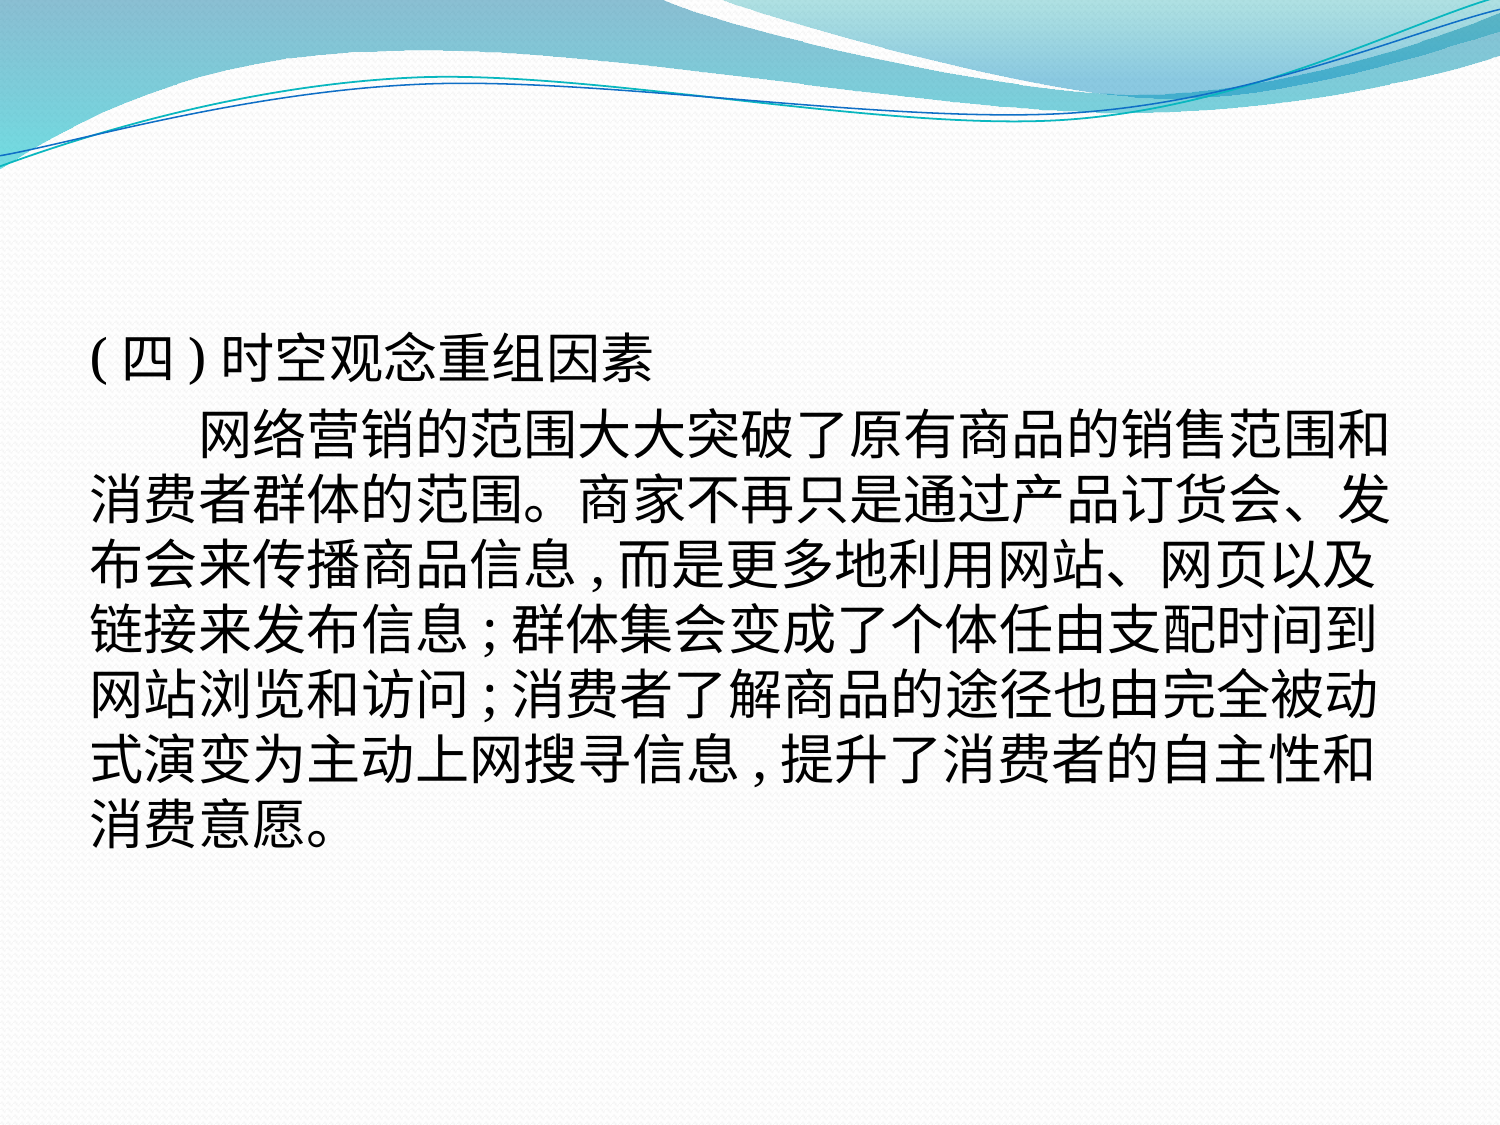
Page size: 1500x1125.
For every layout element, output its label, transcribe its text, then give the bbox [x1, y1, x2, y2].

list (四)时空观念重组因素 网络营销的范围大大突破了原有商品的销售范围和消费者群体的范围。商家不再只是通过产品订货会、发布会来传播商品信息,而是更多地利用网站、网页以及链接来发布信息;群体集会变成了个体任由支配时间到网站浏览和访问;消费者了解商品的途径也由完全被动式演变为主动上网搜寻信息,提升了消费者的自主性和消费意愿。 [75, 317, 1425, 1038]
